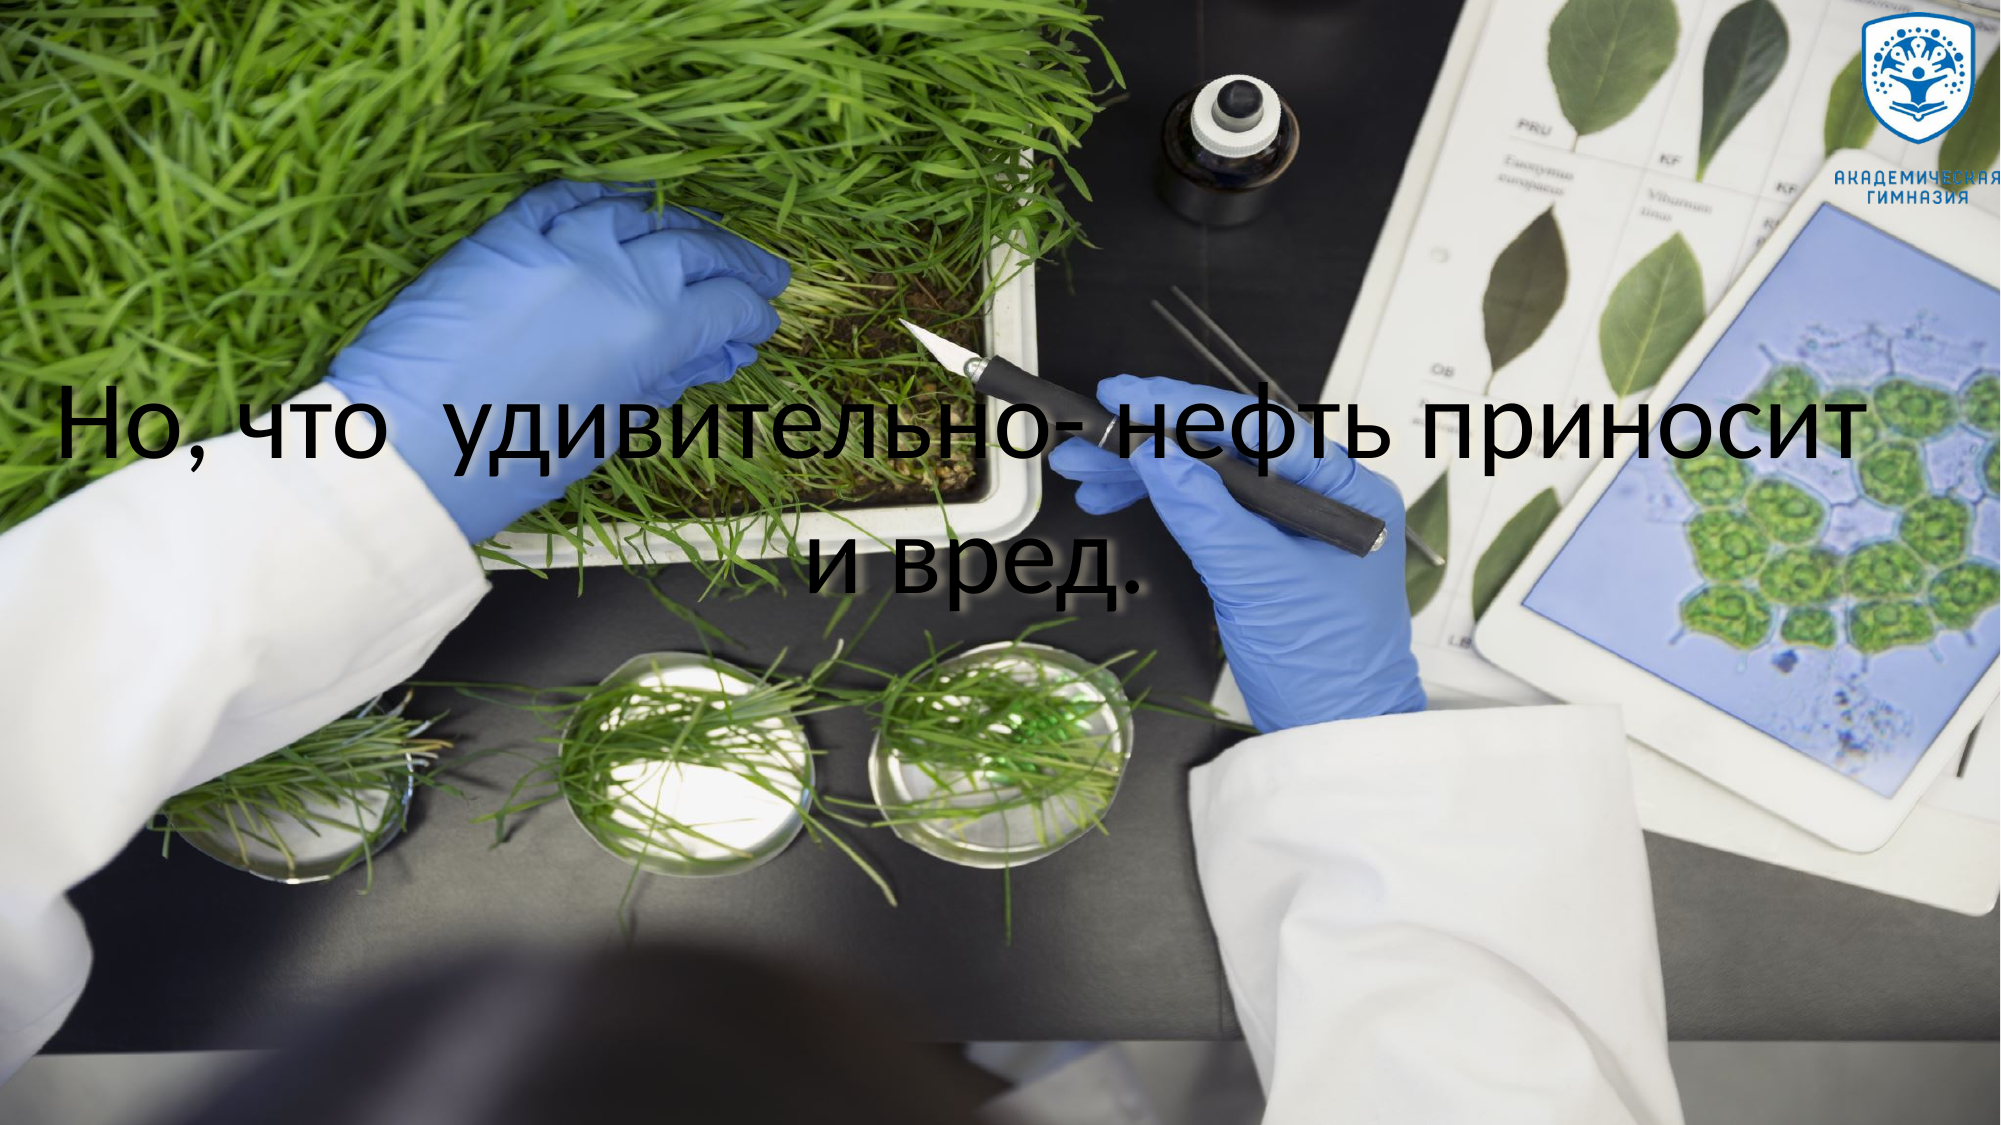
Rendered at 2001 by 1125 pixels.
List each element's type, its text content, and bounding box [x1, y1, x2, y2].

text_box Но, что удивительно- нефть приносит и вред. [39, 338, 1910, 624]
picture [0, 0, 2001, 1125]
